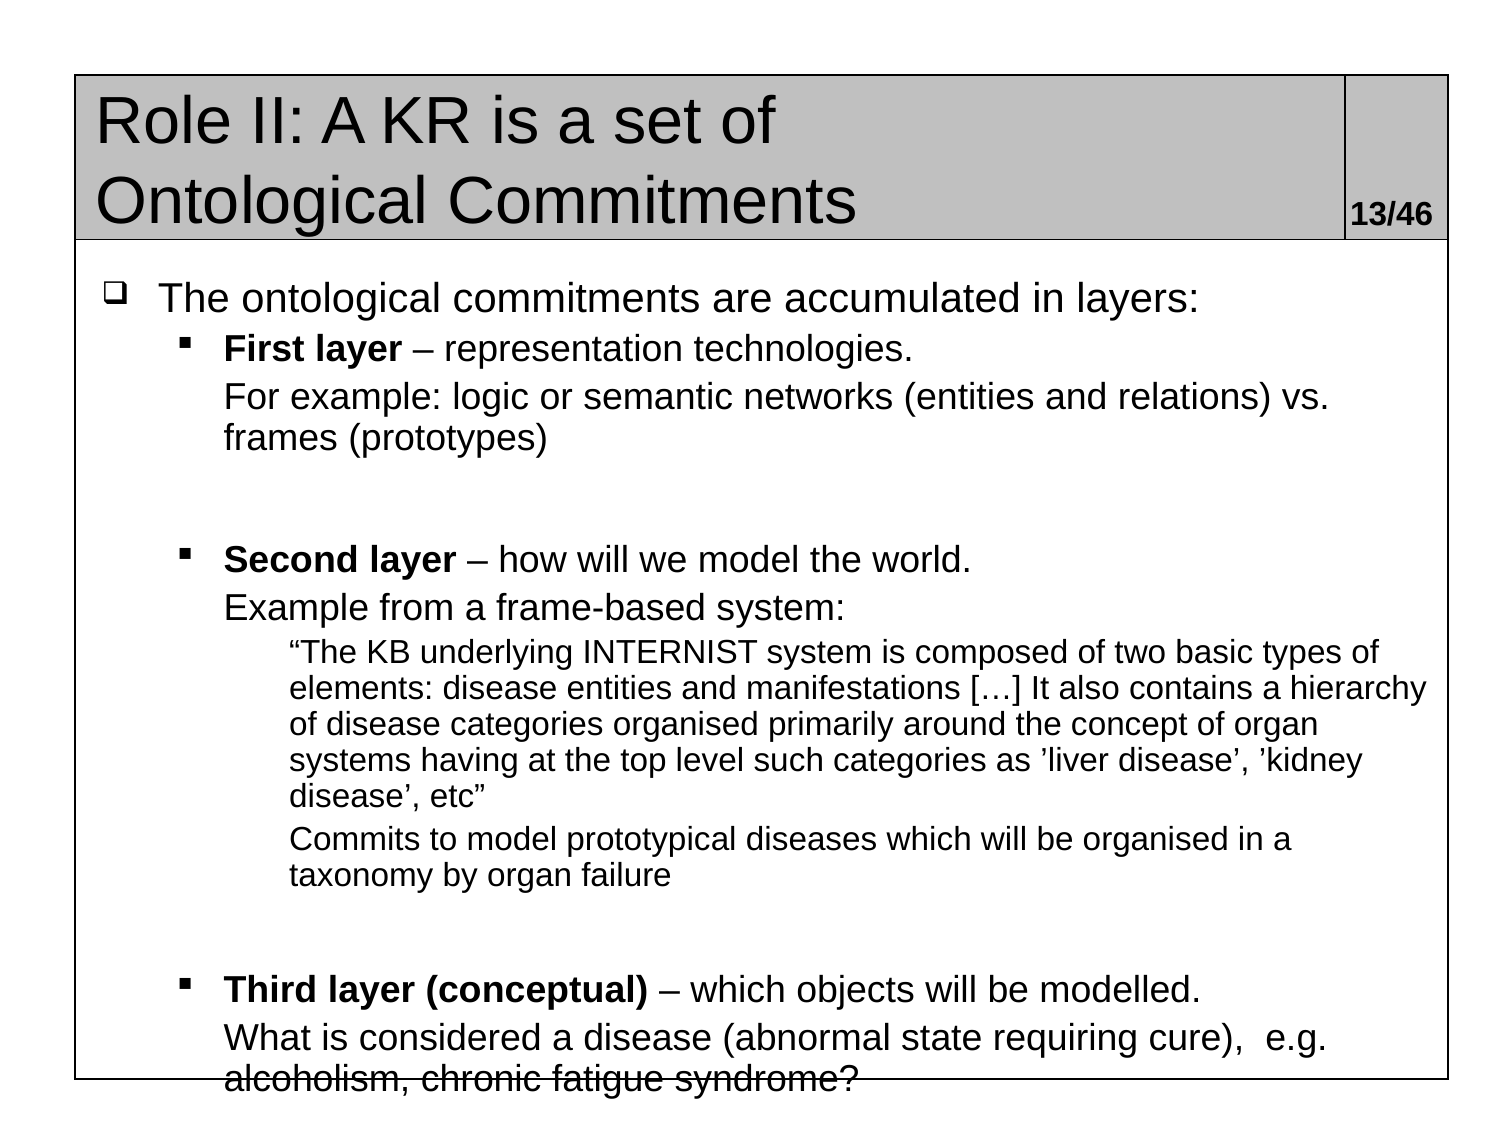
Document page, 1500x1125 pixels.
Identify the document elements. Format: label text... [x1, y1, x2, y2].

title Role II: A KR is a set of Ontological Commitments [74, 74, 1346, 239]
list The ontological commitments are accumulated in layers: First layer – representation technologies. For example: logic or semantic networks (entities and relations) vs. frames (prototypes) Second layer – how will we model the world. Example from a frame-based system: “The KB underlying INTERNIST system is composed of two basic types of elements: disease entities and manifestations […] It also contains a hierarchy of disease categories organised primarily around the concept of organ systems having at the top level such categories as ’liver disease’, ’kidney disease’, etc” Commits to model prototypical diseases which will be organised in a taxonomy by organ failure Third layer (conceptual) – which objects will be modelled. What is considered a disease (abnormal state requiring cure), e.g. alcoholism, chronic fatigue syndrome? [74, 239, 1449, 1080]
slide_number 13/46 [1346, 74, 1449, 239]
